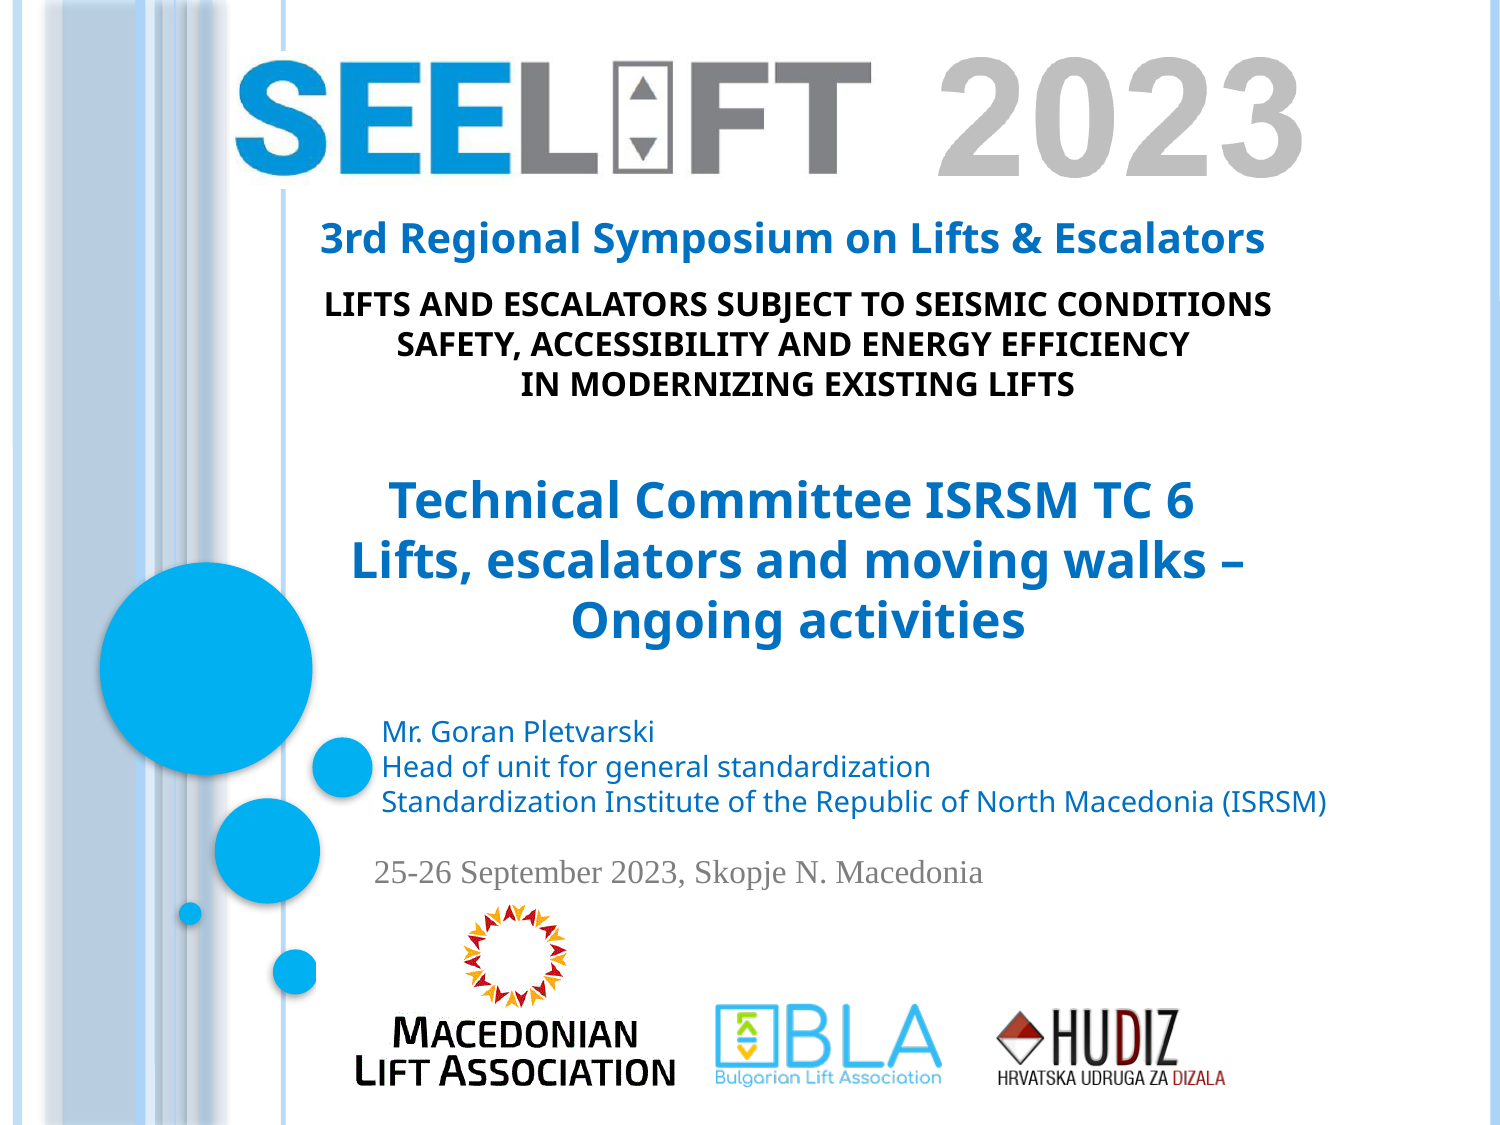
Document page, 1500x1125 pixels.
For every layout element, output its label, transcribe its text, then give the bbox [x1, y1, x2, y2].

text_box Mr. Goran Pletvarski Head of unit for general standardization Standardization Institute of the Republic of North Macedonia (ISRSM) [366, 705, 1378, 826]
picture [995, 1007, 1239, 1112]
picture [229, 51, 1307, 189]
text_box Technical Committee ISRSM TC 6 Lifts, escalators and moving walks –Ongoing activities [235, 461, 1361, 656]
text_box LIFTS AND ESCALATORS SUBJECT TO SEISMIC CONDITIONS SAFETY, ACCESSIBILITY AND ENERGY EFFICIENCY IN MODERNIZING EXISTING LIFTS [308, 275, 1288, 410]
picture [713, 995, 957, 1092]
picture [315, 890, 696, 1102]
text_box 3rd Regional Symposium on Lifts & Escalators [206, 204, 1380, 270]
text_box 25-26 September 2023, Skopje N. Macedonia [359, 842, 1110, 898]
